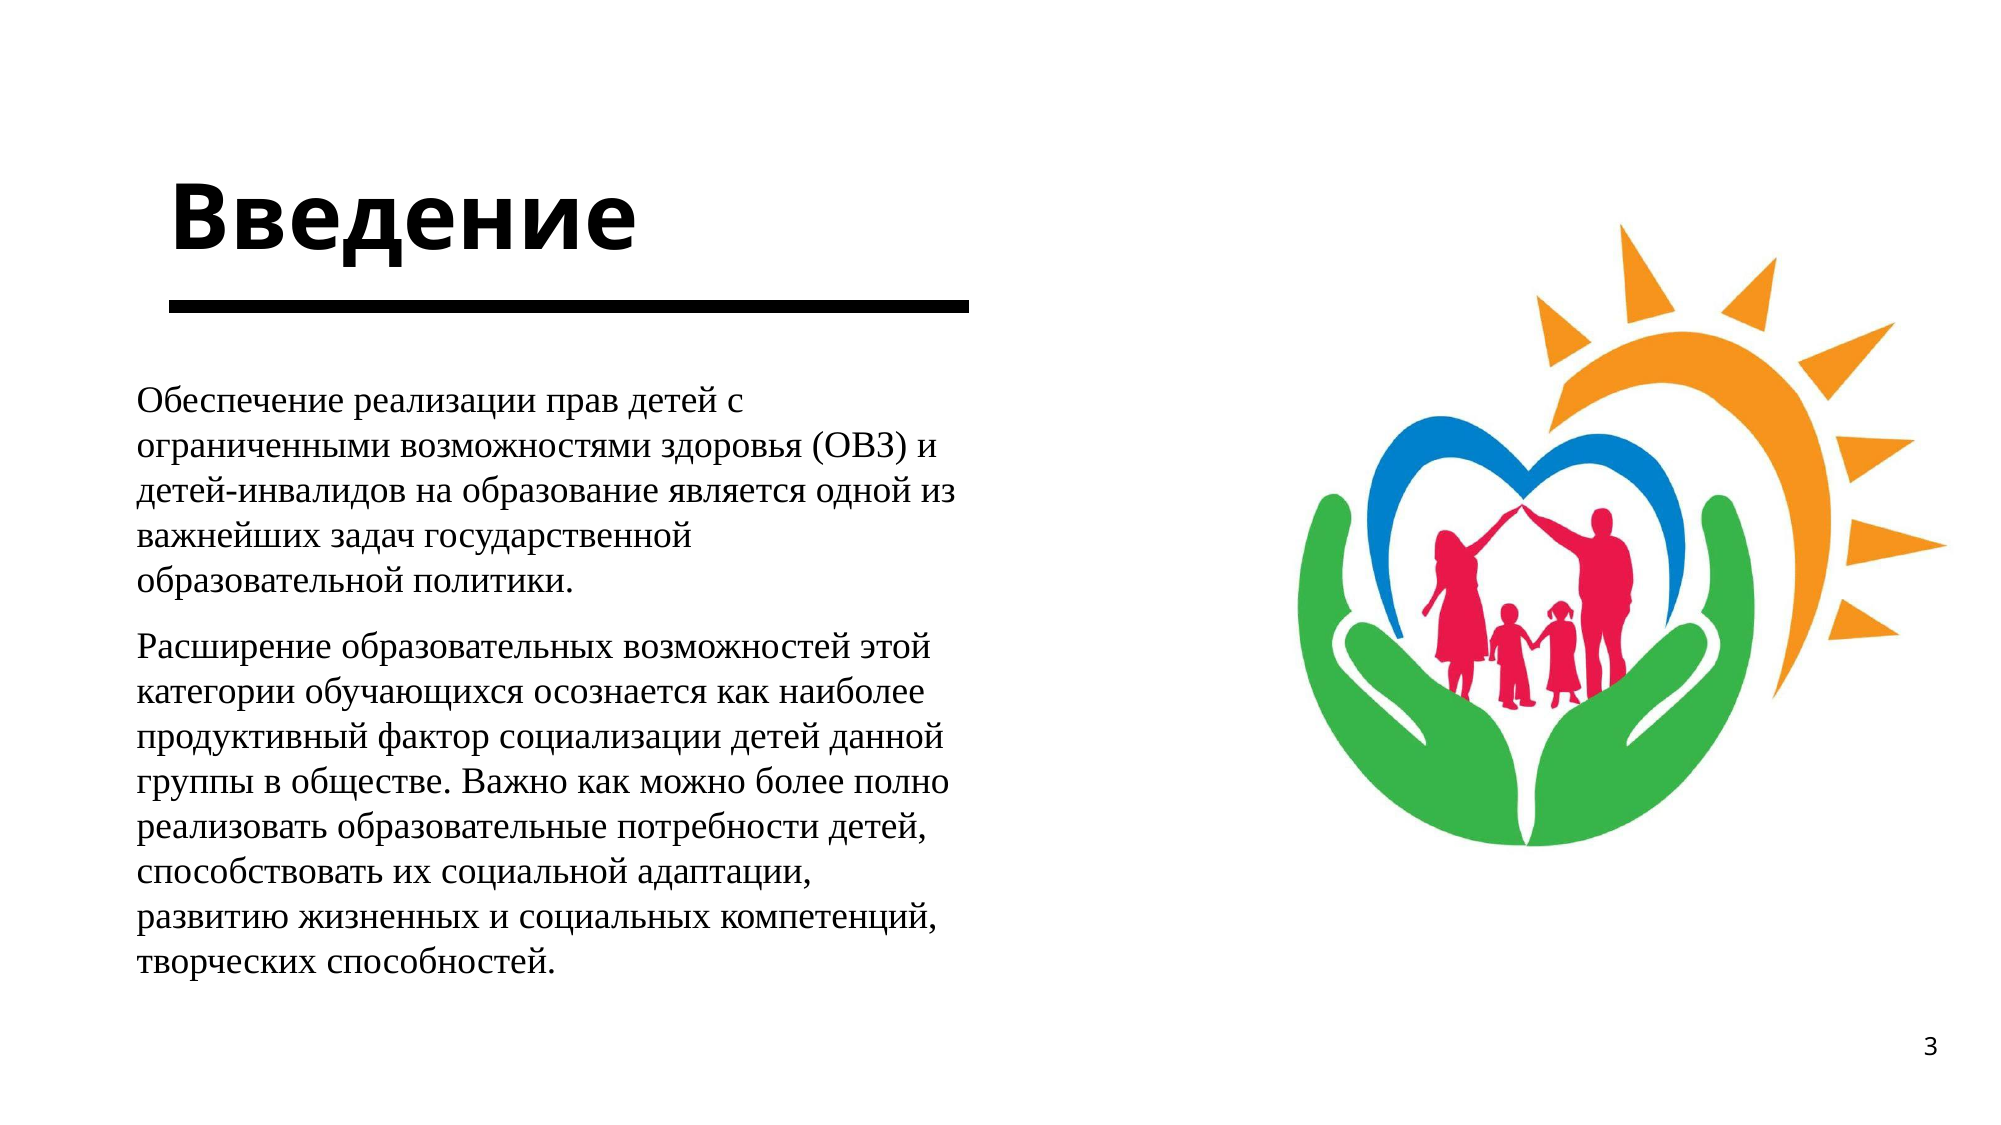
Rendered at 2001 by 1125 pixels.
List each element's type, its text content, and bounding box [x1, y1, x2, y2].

picture [1206, 162, 2000, 957]
list Обеспечение реализации прав детей с ограниченными возможностями здоровья (ОВЗ) и детей-инвалидов на образование является одной из важнейших задач государственной образовательной политики. Расширение образовательных возможностей этой категории обучающихся осознается как наиболее продуктивный фактор социализации детей данной группы в обществе. Важно как можно более полно реализовать образовательные потребности детей, способствовать их социальной адаптации, развитию жизненных и социальных компетенций, творческих способностей. [136, 375, 969, 1021]
title Введение [168, 163, 969, 270]
slide_number 3 [1885, 1032, 1954, 1063]
